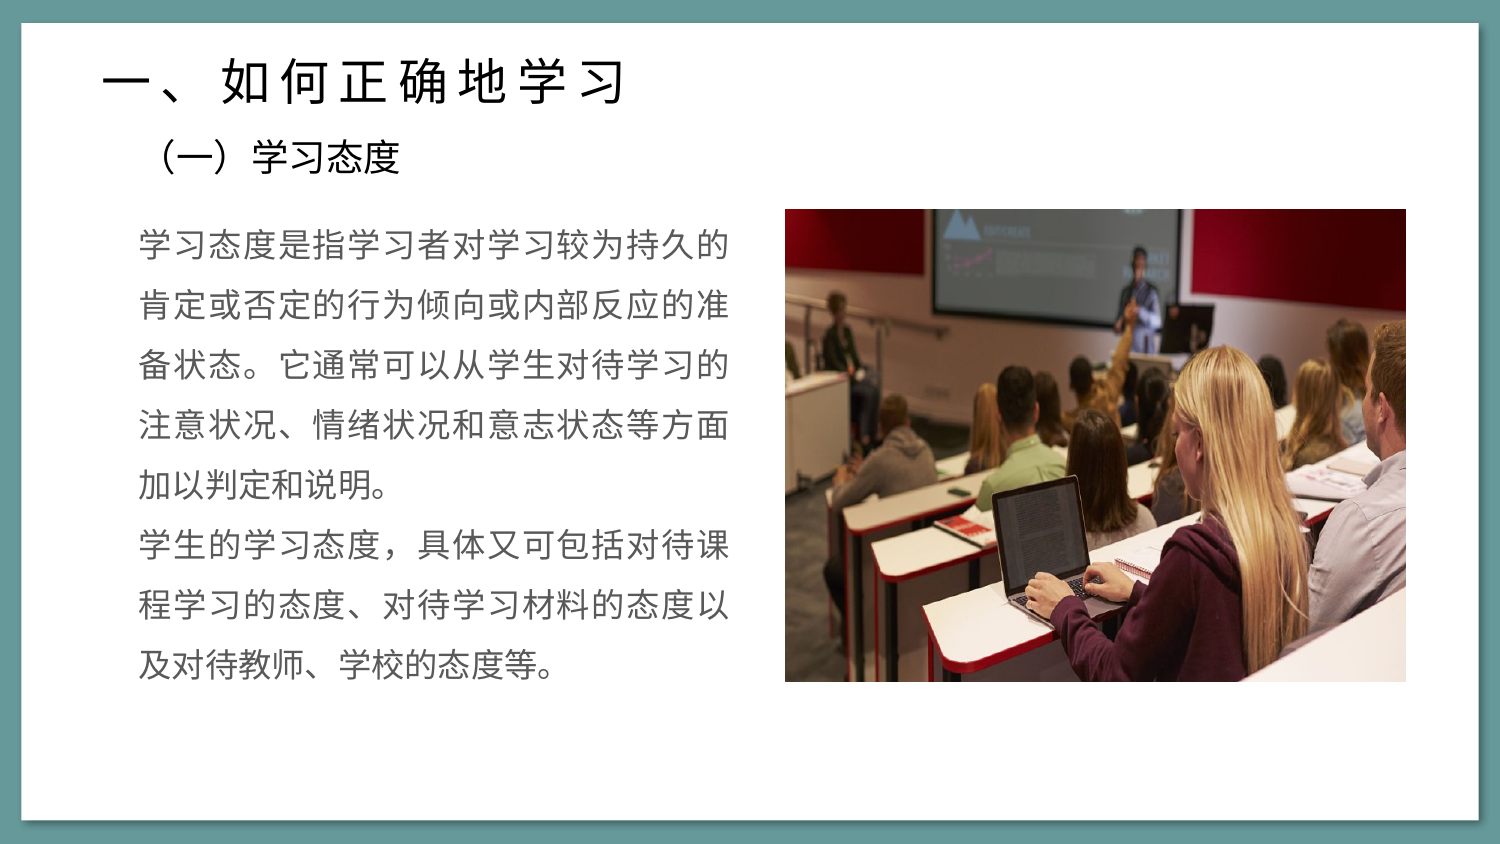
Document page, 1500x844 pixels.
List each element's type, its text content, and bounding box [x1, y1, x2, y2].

text_box （一）学习态度 [124, 126, 417, 187]
text_box 学习态度是指学习者对学习较为持久的肯定或否定的行为倾向或内部反应的准备状态。它通常可以从学生对待学习的注意状况、情绪状况和意志状态等方面加以判定和说明。 学生的学习态度，具体又可包括对待课程学习的态度、对待学习材料的态度以及对待教师、学校的态度等。 [123, 197, 745, 692]
picture [785, 209, 1406, 683]
text_box 一、如何正确地学习 [88, 43, 788, 117]
